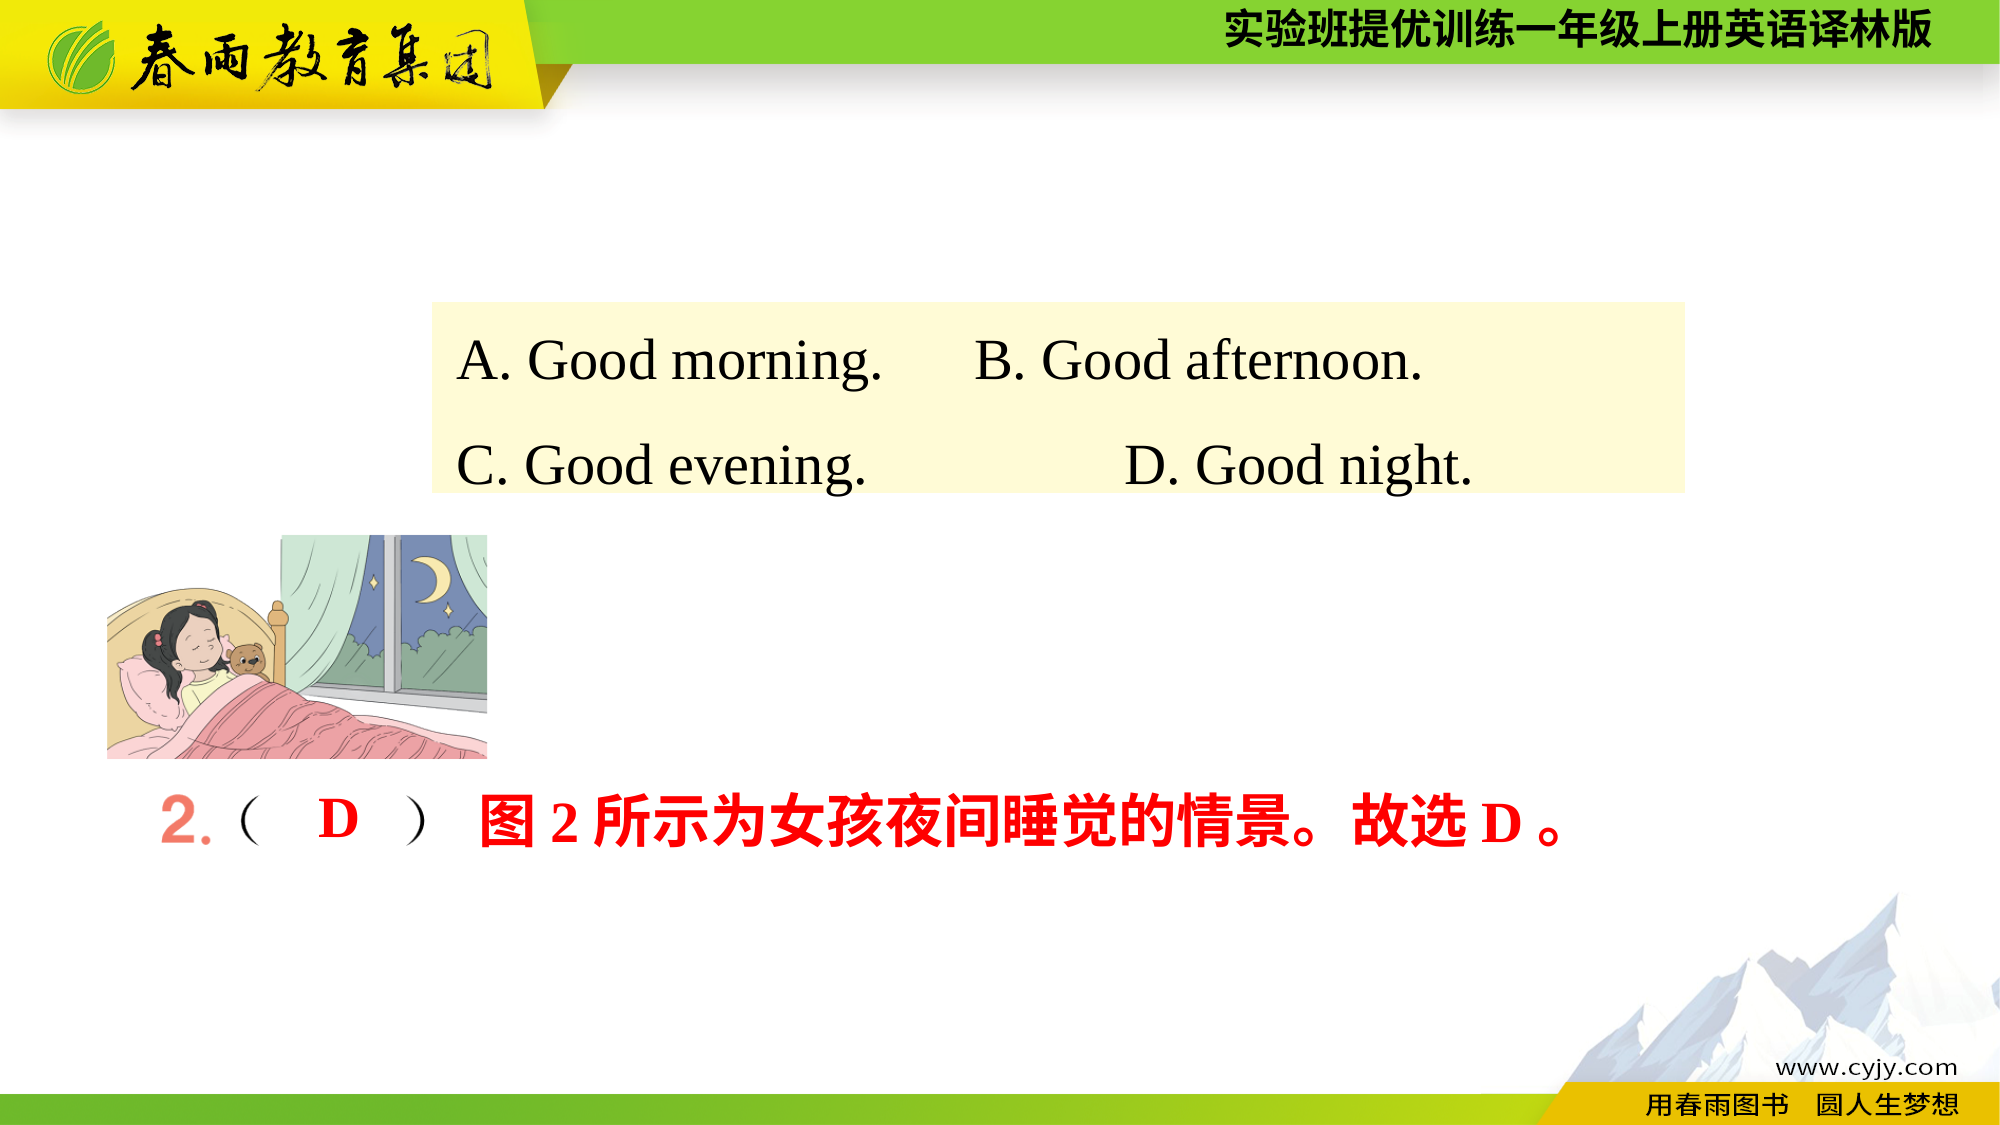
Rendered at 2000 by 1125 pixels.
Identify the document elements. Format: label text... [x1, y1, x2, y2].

picture [0, 0, 2000, 1125]
list A. Good morning. B. Good afternoon. C. Good evening. D. Good night. [59, 278, 1944, 507]
text_box 图2所示为女孩夜间睡觉的情景。故选D。 [584, 776, 1645, 861]
